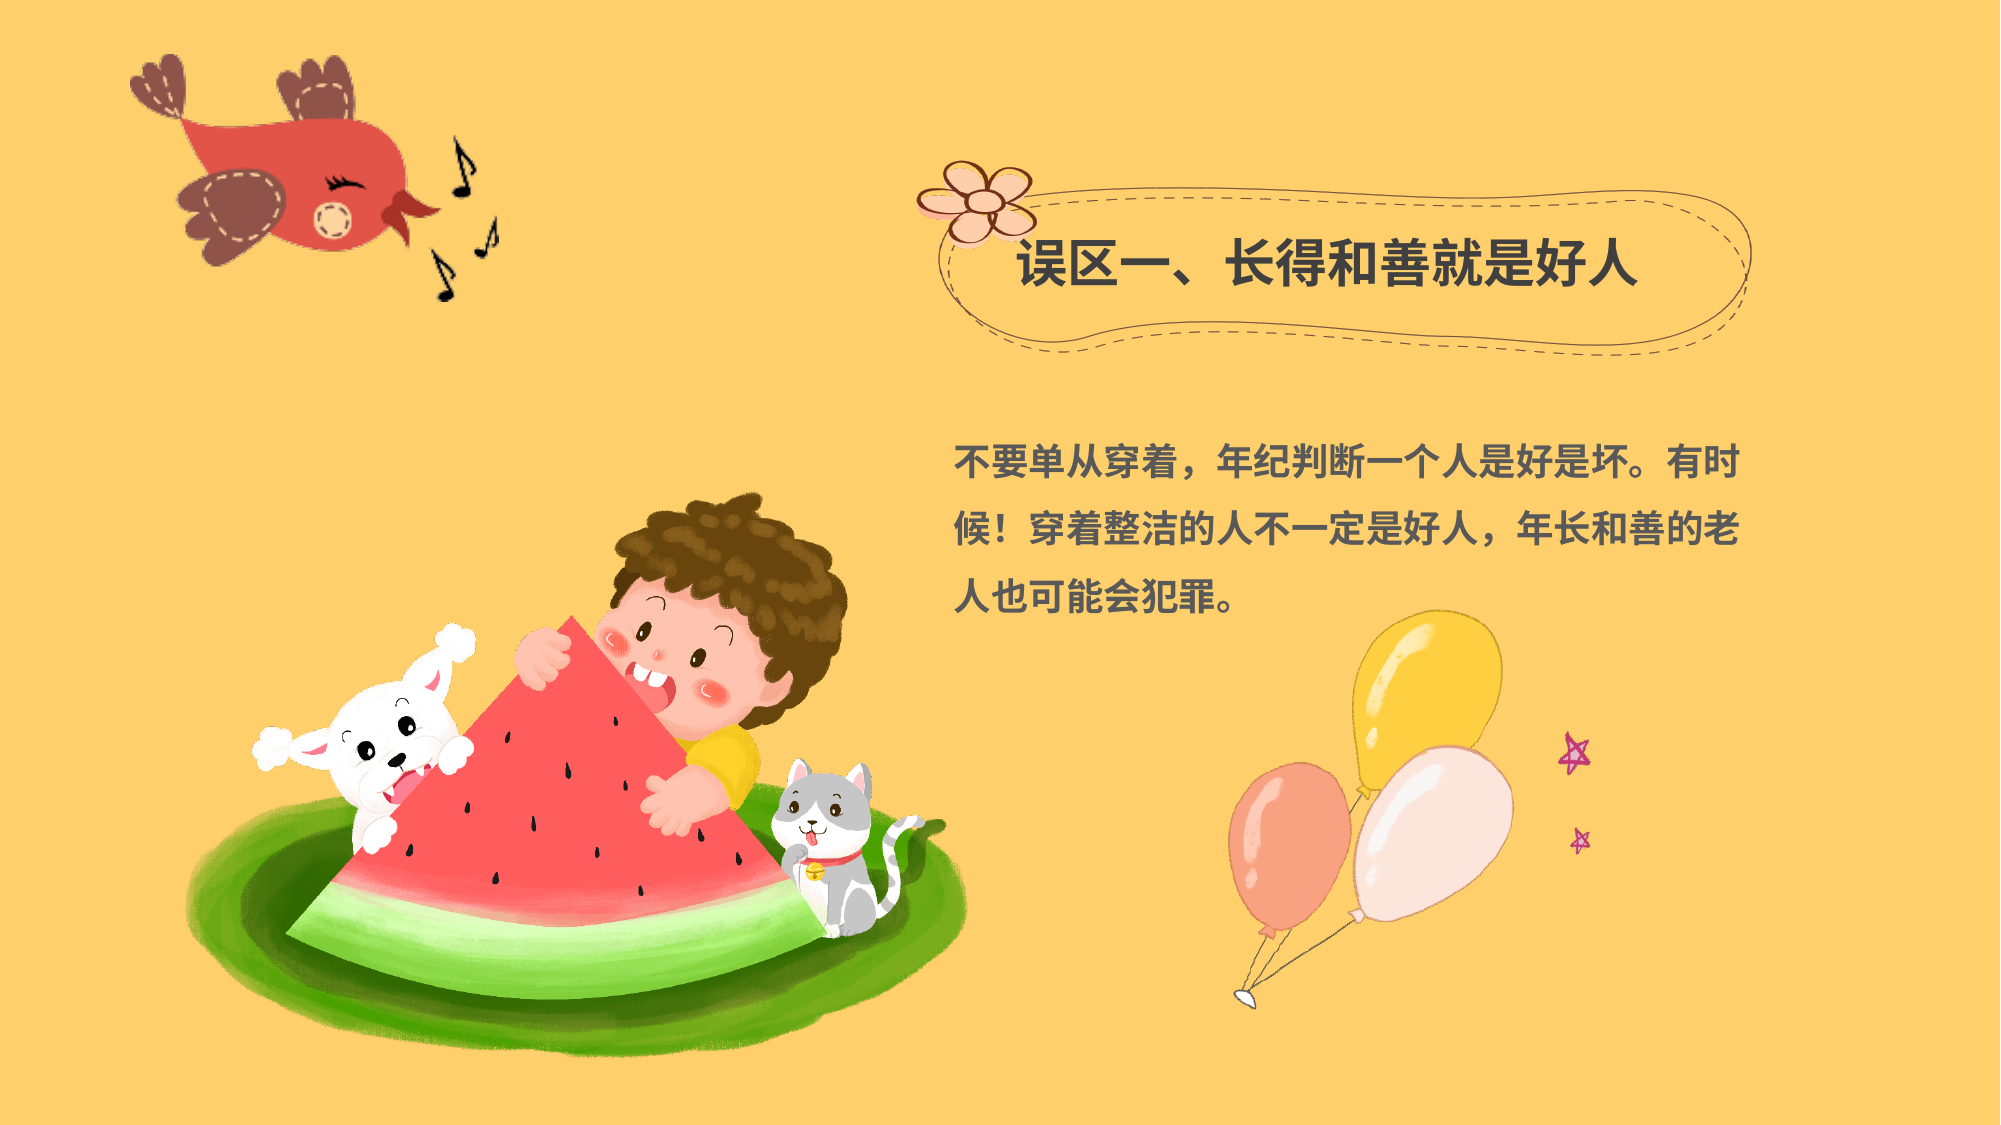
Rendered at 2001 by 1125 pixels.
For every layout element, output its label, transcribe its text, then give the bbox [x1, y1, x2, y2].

text_box 误区一、长得和善就是好人 [1752, 222, 1762, 302]
picture [130, 54, 499, 302]
text_box 不要单从穿着，年纪判断一个人是好是坏。有时 候！穿着整洁的人不一定是好人，年长和善的老 人也可能会犯罪。 [1258, 407, 1758, 524]
picture [916, 160, 1752, 356]
text_box 不要单从穿着，年纪判断一个人是好是坏。有时 候！穿着整洁的人不一定是好人，年长和善的老 人也可能会犯罪。 [937, 407, 1141, 524]
picture [152, 357, 1886, 1125]
